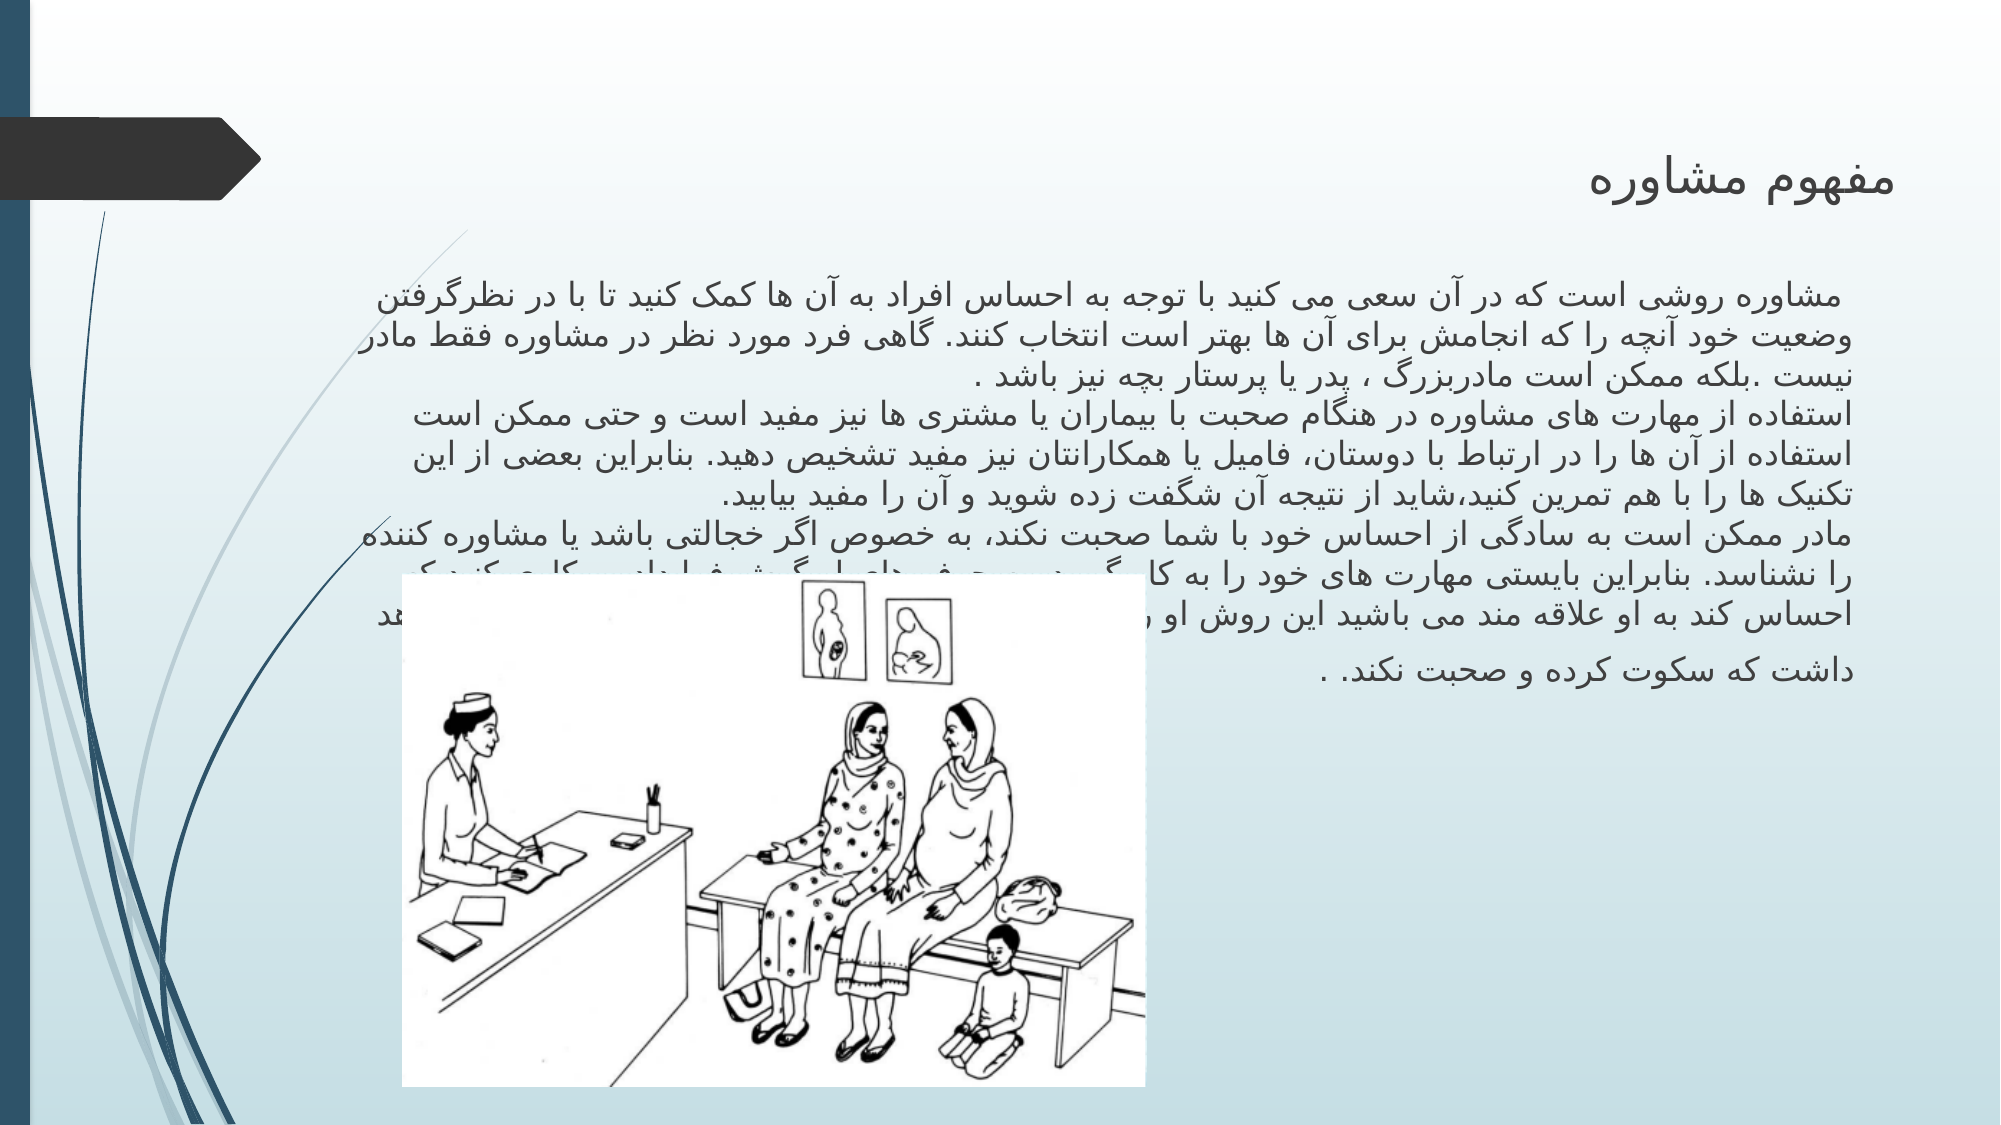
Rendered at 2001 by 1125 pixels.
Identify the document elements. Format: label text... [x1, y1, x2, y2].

picture [401, 572, 1147, 1087]
text_box مفهوم مشاوره [1573, 136, 1912, 212]
list مشاوره روشی است که در آن سعی می کنید با توجه به احساس افراد به آن ها کمک کنید تا با در نظرگرفتن وضعیت خود آنچه را که انجامش برای آن ها بهتر است انتخاب کنند. گاهی فرد مورد نظر در مشاوره فقط مادر نیست .بلکه ممکن است مادربزرگ ، پدر یا پرستار بچه نیز باشد . استفاده از مهارت های مشاوره در هنگام صحبت با بیماران یا مشتری ها نیز مفید است و حتی ممکن است استفاده از آن ها را در ارتباط با دوستان، فامیل یا همکارانتان نیز مفید تشخیص دهید. بنابراین بعضی از این تکنیک ها را با هم تمرین کنید،شاید از نتیجه آن شگفت زده شوید و آن را مفید بیابید. مادر ممکن است به سادگی از احساس خود با شما صحبت نکند، به خصوص اگر خجالتی باشد یا مشاوره کننده را نشناسد. بنابراین بایستی مهارت های خود را به کار گیرید، به حرف های او گوش فرا داده و کاری کنید که احساس کند به او علاقه مند می باشید این روش او را تشویق به حرف زدن بیشتر کرده و کمتر احتمال خواهد داشت که سکوت کرده و صحبت نکند. . [312, 265, 1937, 1125]
